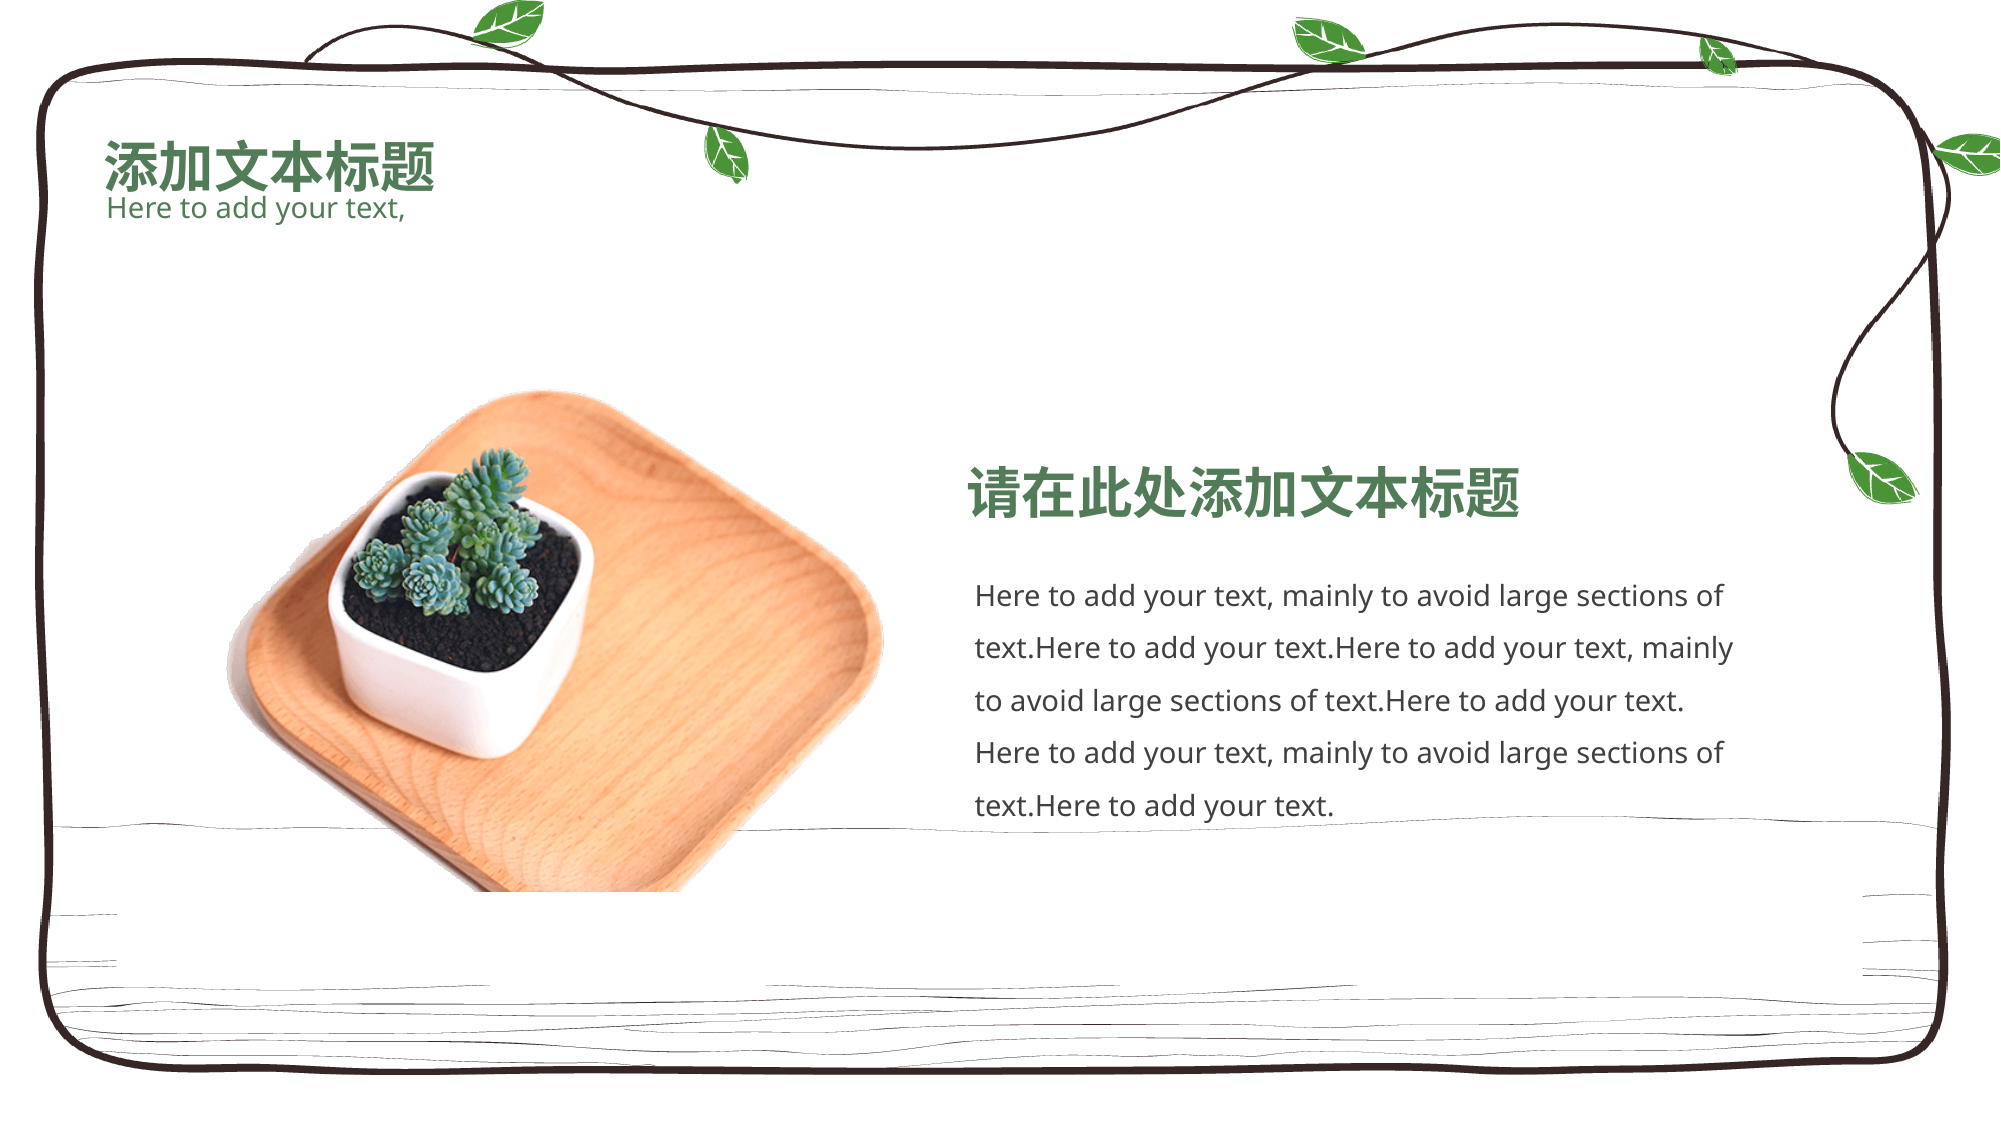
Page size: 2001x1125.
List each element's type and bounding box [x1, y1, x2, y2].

text_box [34, 0, 2000, 1075]
picture [117, 358, 1007, 892]
text_box [0, 91, 571, 233]
